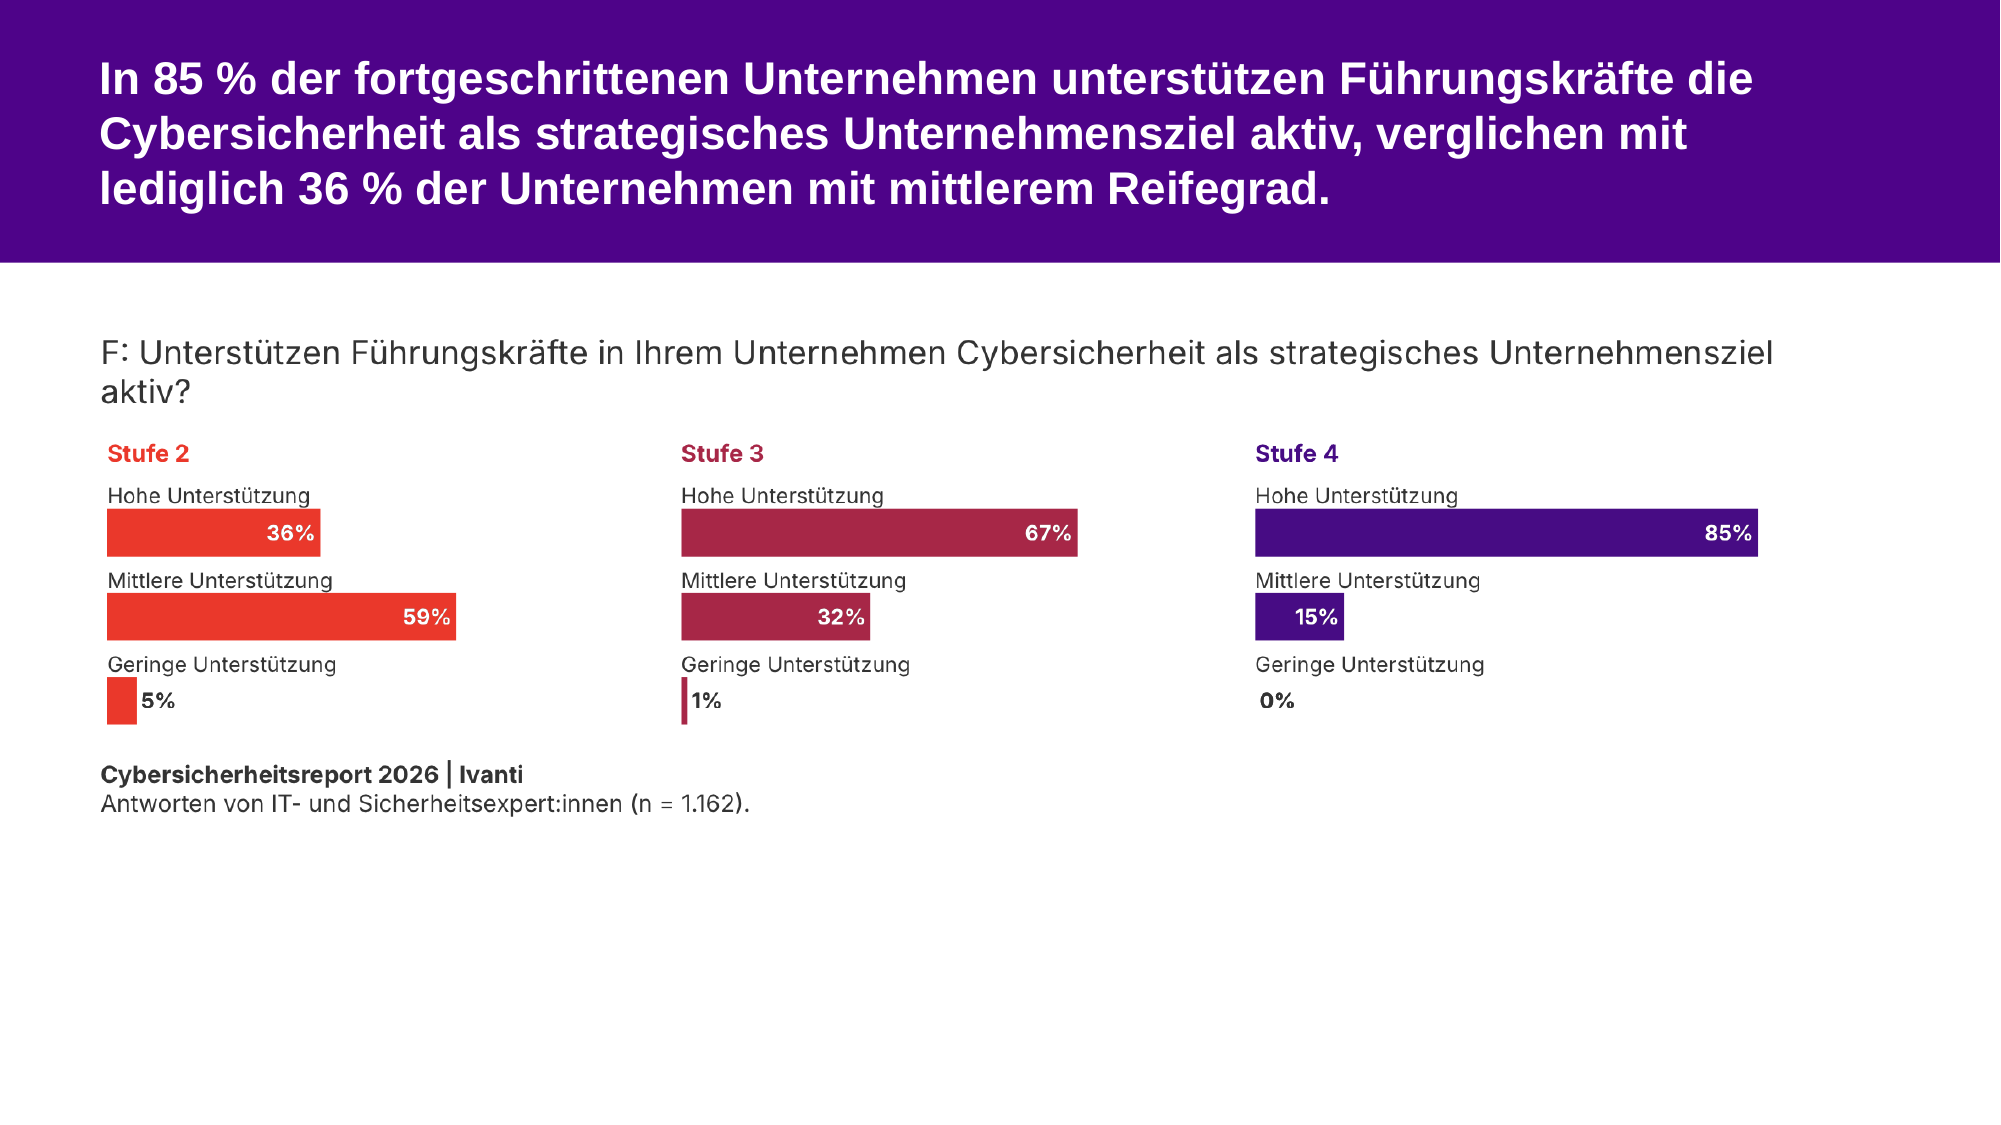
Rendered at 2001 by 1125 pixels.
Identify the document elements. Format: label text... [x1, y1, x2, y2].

text_box In 85 % der fortgeschrittenen Unternehmen unterstützen Führungskräfte die Cybersicherheit als strategisches Unternehmensziel aktiv, verglichen mit lediglich 36 % der Unternehmen mit mittlerem Reifegrad. [99, 0, 1788, 263]
picture [73, 302, 1816, 841]
text_box [0, 0, 2000, 264]
